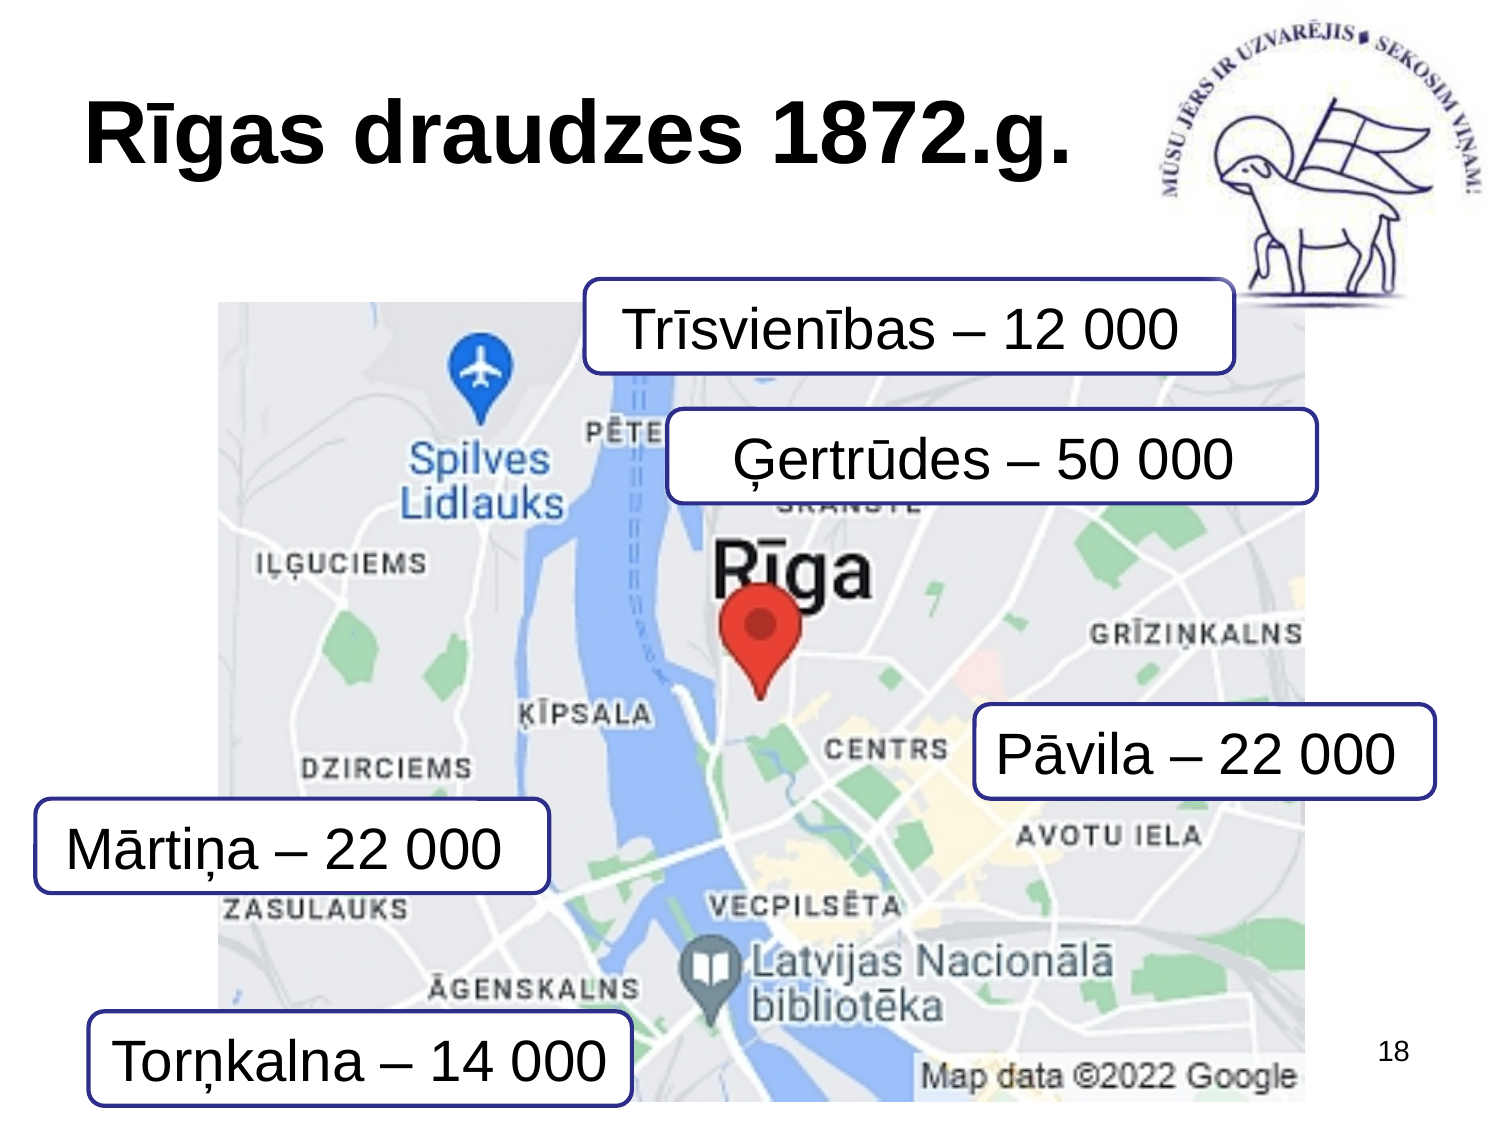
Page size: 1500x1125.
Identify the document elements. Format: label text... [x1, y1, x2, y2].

picture [218, 0, 1500, 1102]
slide_number 18 [1309, 1024, 1426, 1103]
text_box Ģertrūdes – 50 000 [1310, 409, 1320, 504]
text_box Pāvila – 22 000 [1310, 702, 1438, 801]
text_box Trīsvienības – 12 000 [582, 276, 1135, 301]
text_box Mārtiņa – 22 000 [33, 796, 213, 896]
text_box Torņkalna – 14 000 [86, 1009, 217, 1108]
title Rīgas draudzes 1872.g. [0, 70, 1135, 185]
